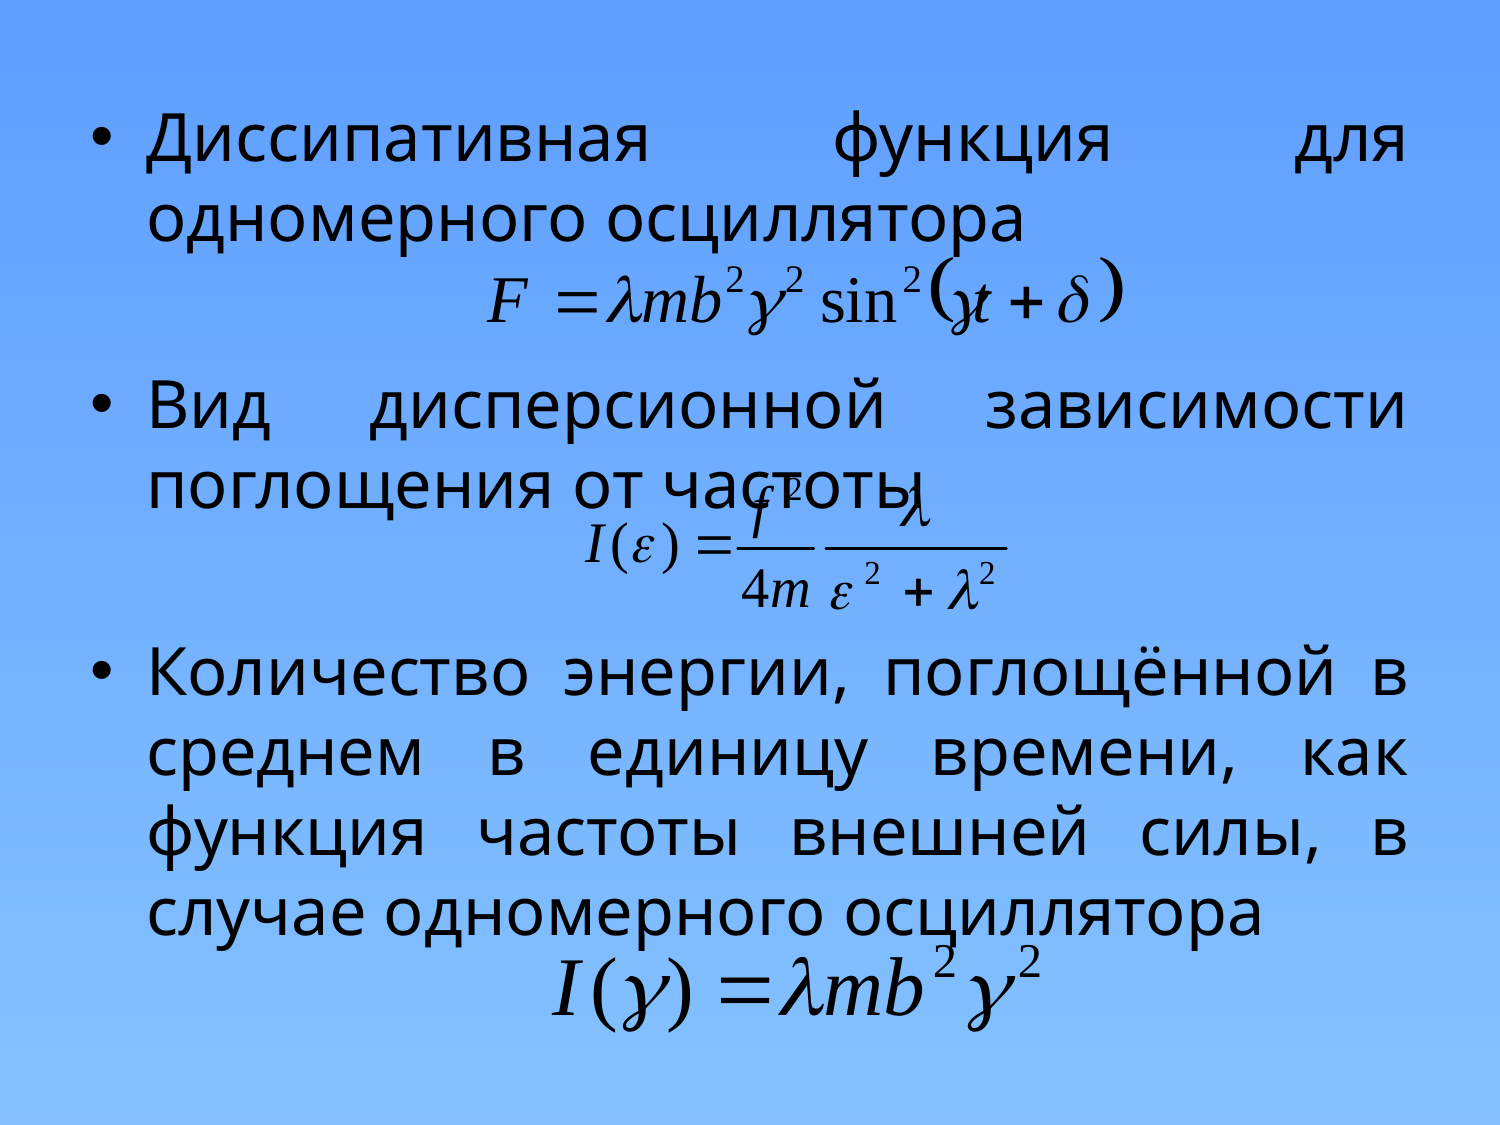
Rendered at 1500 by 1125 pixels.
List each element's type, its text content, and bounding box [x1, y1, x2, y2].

list Диссипативная функция для одномерного осциллятора Вид дисперсионной зависимости поглощения от частоты Количество энергии, поглощённой в среднем в единицу времени, как функция частоты внешней силы, в случае одномерного осциллятора [75, 87, 1425, 1005]
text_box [537, 924, 1059, 1051]
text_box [574, 462, 1017, 626]
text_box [474, 249, 1130, 351]
